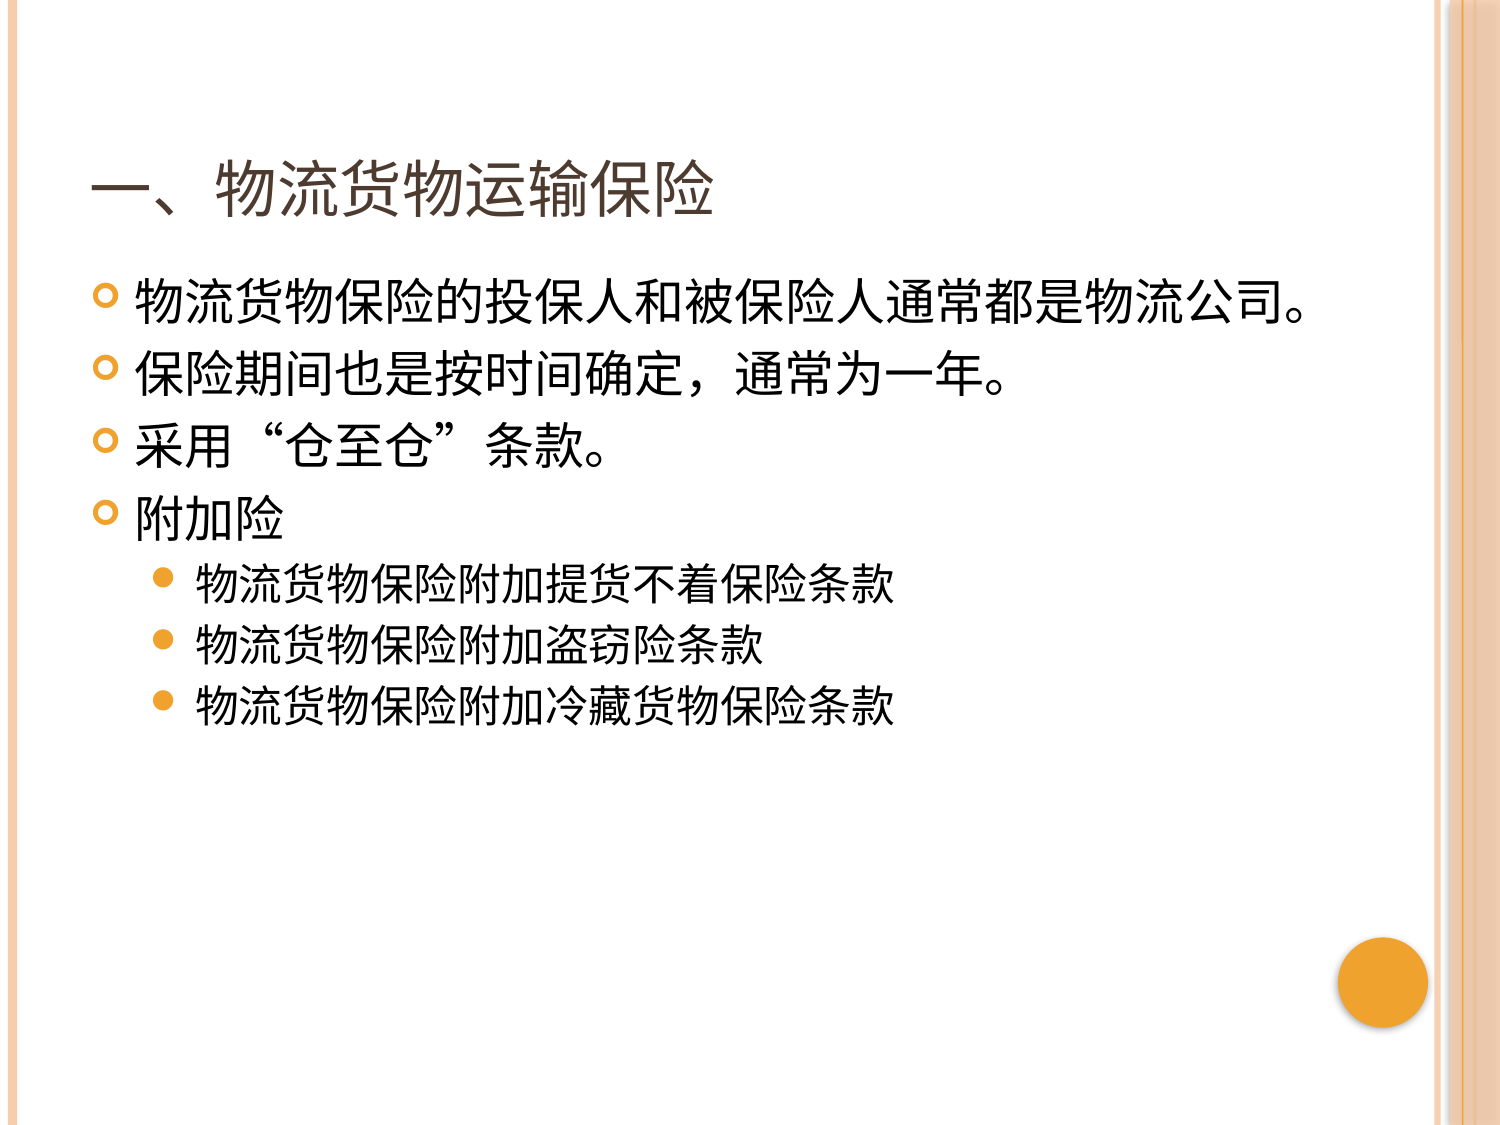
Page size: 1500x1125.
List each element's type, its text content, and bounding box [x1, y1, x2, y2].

list 物流货物保险的投保人和被保险人通常都是物流公司。 保险期间也是按时间确定，通常为一年。 采用“仓至仓”条款。 附加险 物流货物保险附加提货不着保险条款 物流货物保险附加盗窃险条款 物流货物保险附加冷藏货物保险条款 [74, 262, 1389, 1063]
title 一、物流货物运输保险 [75, 45, 1300, 233]
